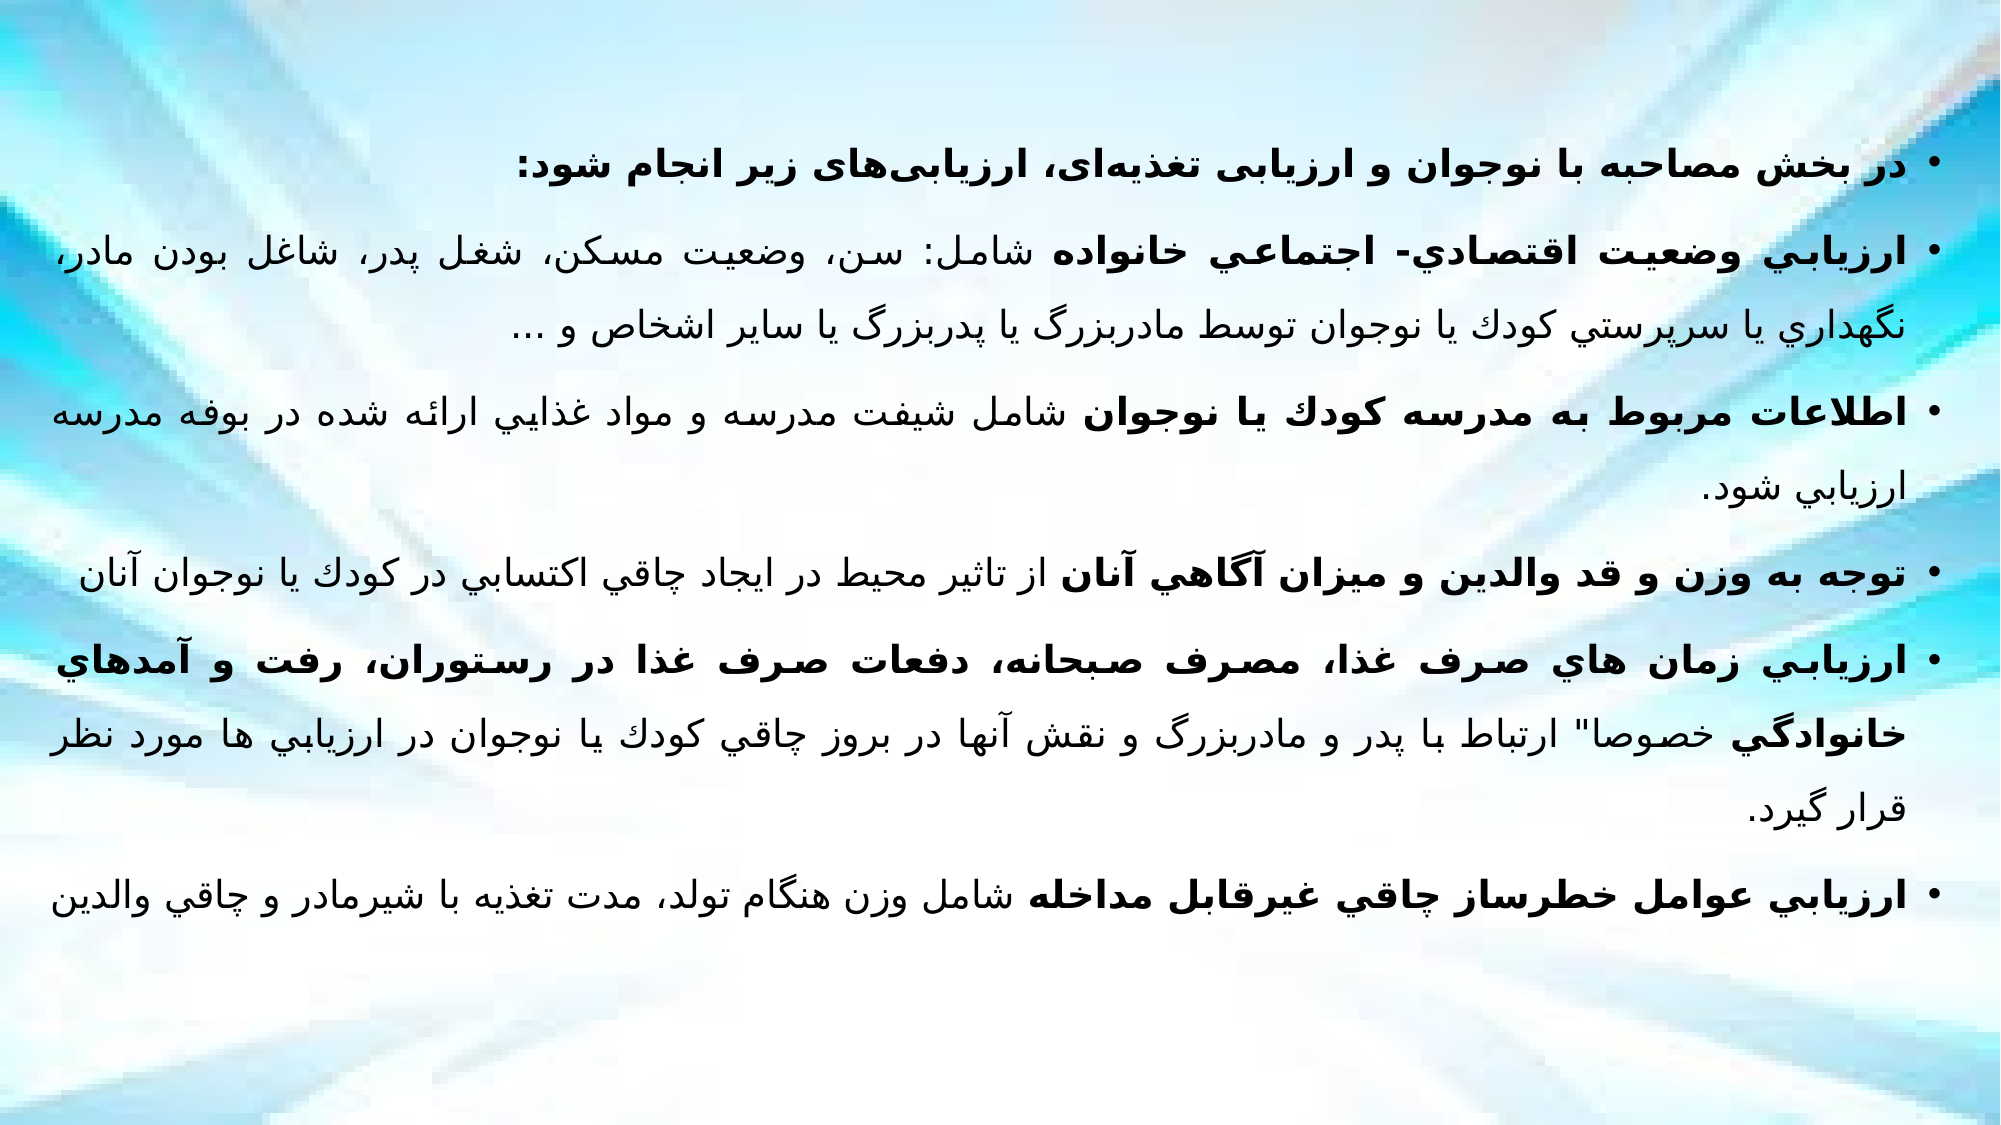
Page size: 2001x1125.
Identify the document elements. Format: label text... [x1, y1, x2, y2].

list در بخش مصاحبه با نوجوان و ارزیابی تغذیه‌ای، ارزیابی‌های زیر انجام شود: ارزيابي وضعيت اقتصادي- اجتماعي خانواده شامل: سن، وضعيت مسكن، شغل پدر، شاغل بودن مادر، نگهداري يا سرپرستي كودك يا نوجوان توسط مادربزرگ يا پدربزرگ يا ساير اشخاص و ... اطلاعات مربوط به مدرسه كودك يا نوجوان شامل شيفت مدرسه و مواد غذايي ارائه شده در بوفه مدرسه ارزيابي شود. توجه به وزن و قد والدين و ميزان آگاهي آنان از تاثير محيط در ايجاد چاقي اكتسابي در كودك يا نوجوان آنان ارزيابي زمان هاي صرف غذا، مصرف صبحانه، دفعات صرف غذا در رستوران، رفت و آمدهاي خانوادگي خصوصا" ارتباط با پدر و مادربزرگ و نقش آنها در بروز چاقي كودك يا نوجوان در ارزيابي ها مورد نظر قرار گيرد. ارزيابي عوامل خطرساز چاقي غيرقابل مداخله شامل وزن هنگام تولد، مدت تغذيه با شيرمادر و چاقي والدين [33, 103, 1953, 1067]
picture [0, 0, 2001, 1125]
